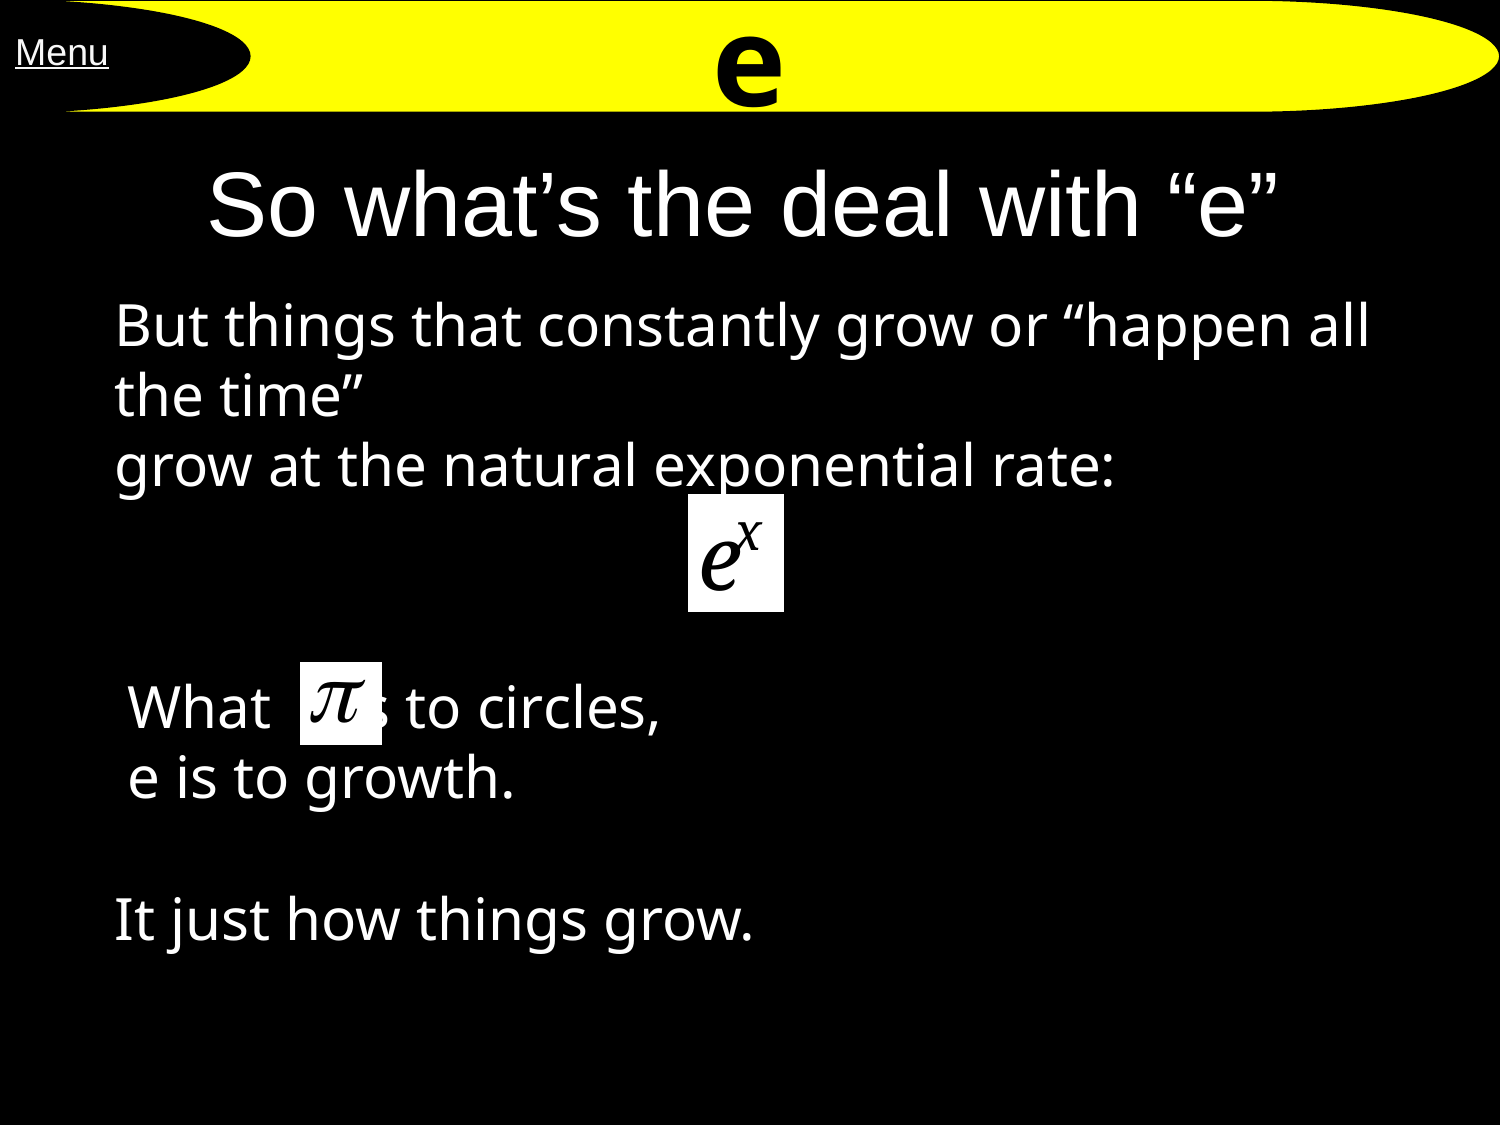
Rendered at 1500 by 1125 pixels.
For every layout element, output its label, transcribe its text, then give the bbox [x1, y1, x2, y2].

text_box What is to circles, e is to growth. [112, 662, 1400, 888]
text_box But things that constantly grow or “happen all the time” grow at the natural exponential rate: [99, 281, 1388, 576]
text_box It just how things grow. [99, 874, 1388, 1030]
text_box e [0, 0, 1500, 113]
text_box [687, 493, 785, 613]
title So what’s the deal with “e” [87, 131, 1401, 269]
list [299, 662, 383, 745]
text_box Menu [0, 20, 124, 80]
